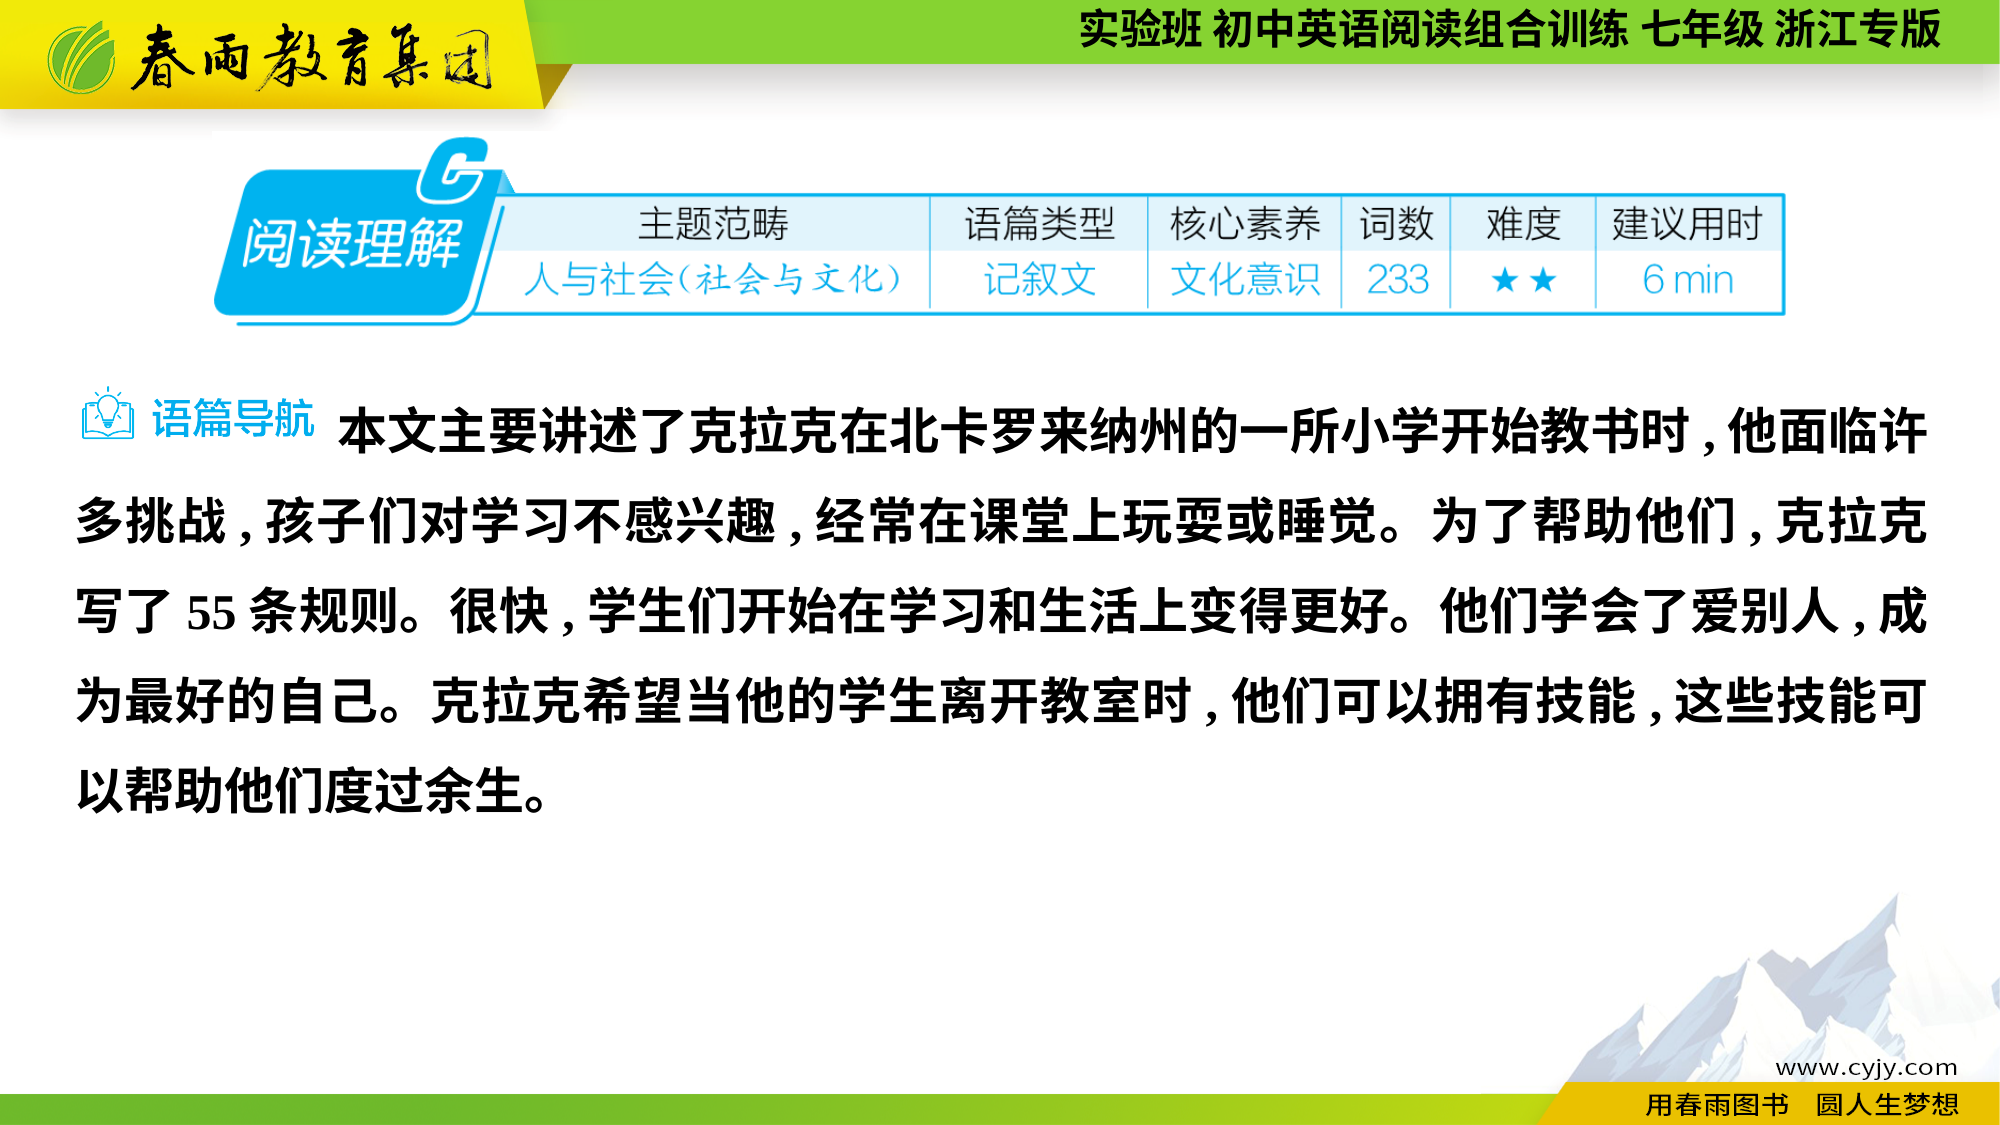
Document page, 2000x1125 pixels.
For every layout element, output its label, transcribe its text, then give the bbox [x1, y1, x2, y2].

list 本文主要讲述了克拉克在北卡罗来纳州的一所小学开始教书时,他面临许多挑战,孩子们对学习不感兴趣,经常在课堂上玩耍或睡觉。为了帮助他们,克拉克写了55条规则。很快,学生们开始在学习和生活上变得更好。他们学会了爱别人,成为最好的自己。克拉克希望当他的学生离开教室时,他们可以拥有技能,这些技能可以帮助他们度过余生。 [59, 361, 1944, 820]
picture [0, 0, 2000, 1125]
